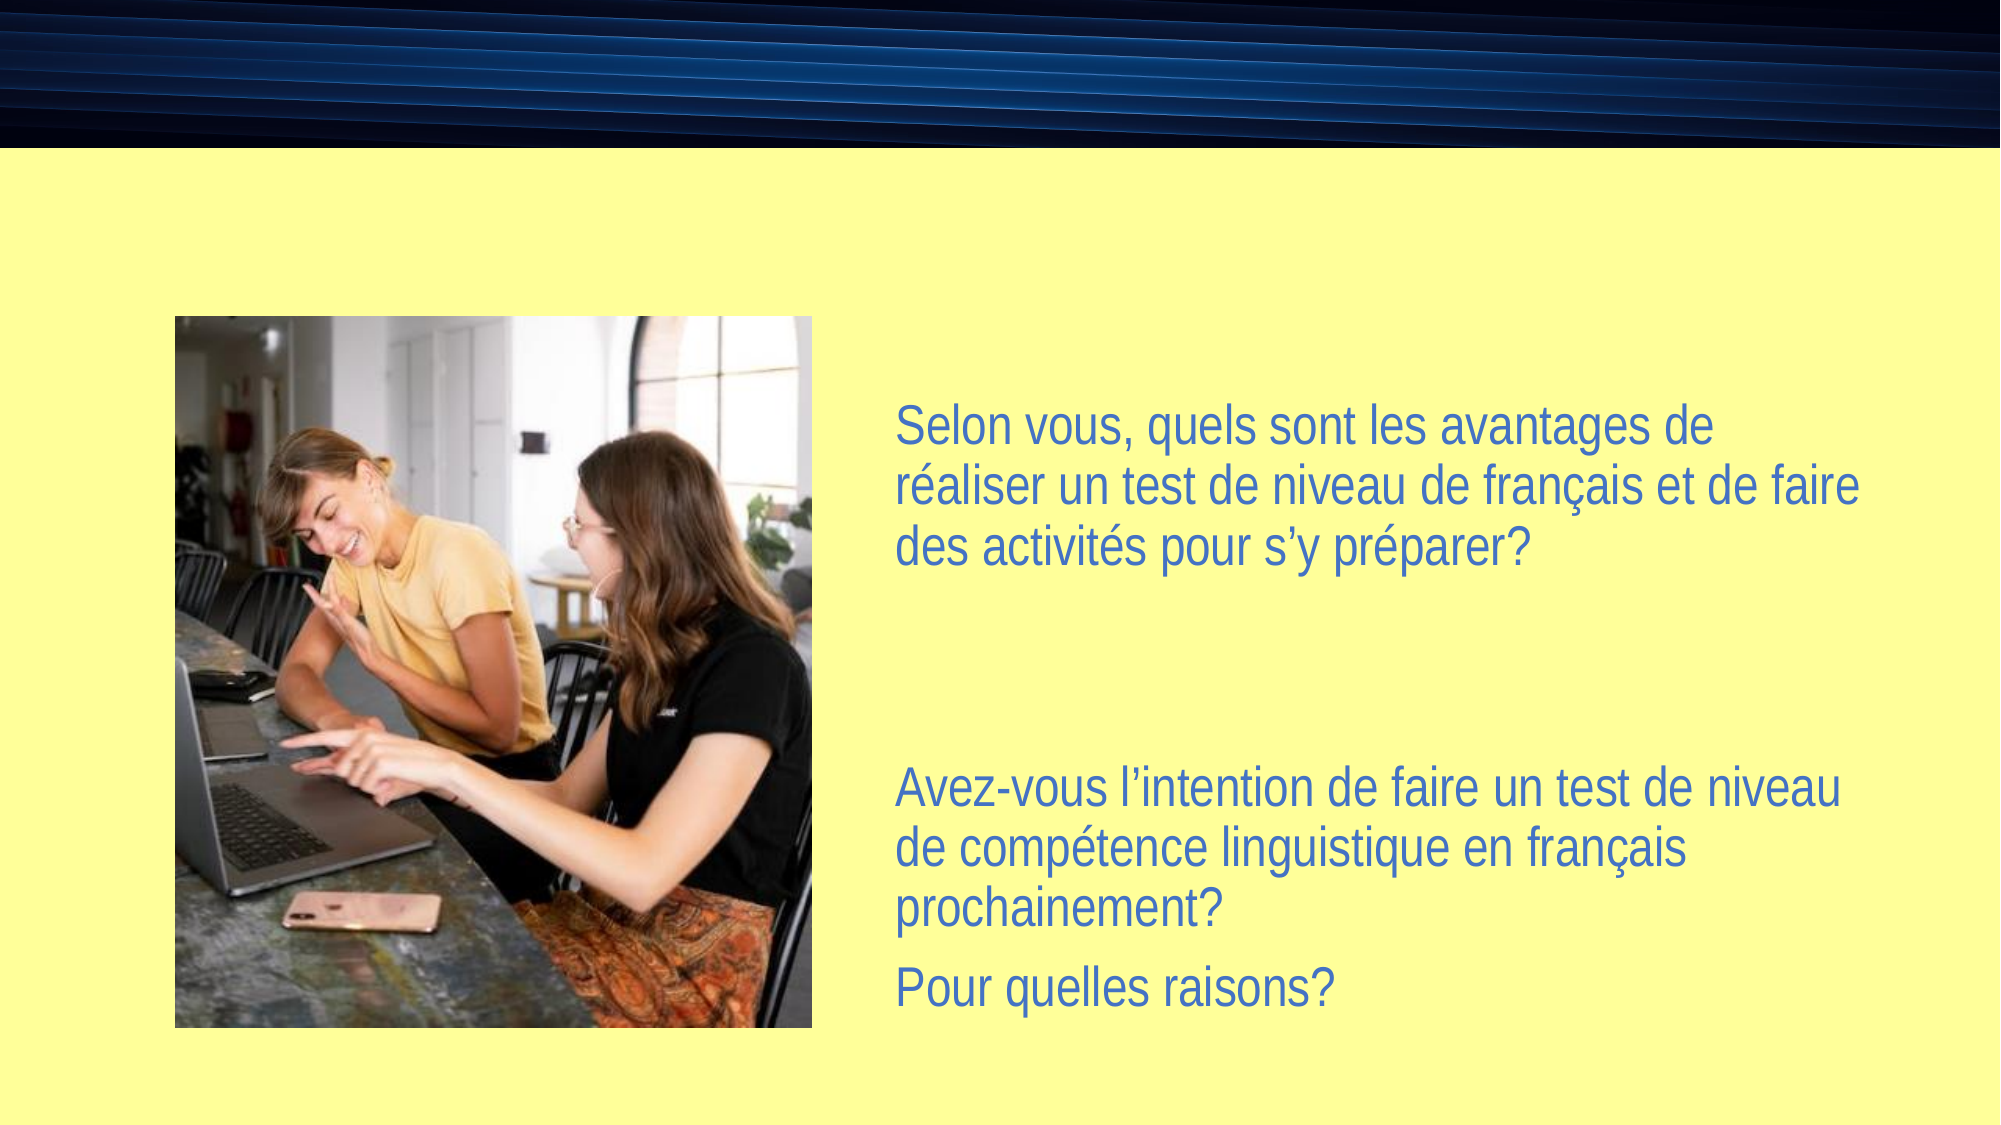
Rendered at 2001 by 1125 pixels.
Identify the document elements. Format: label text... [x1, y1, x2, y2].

picture [175, 316, 812, 1028]
picture [0, 0, 2000, 148]
list Selon vous, quels sont les avantages de réaliser un test de niveau de français et de faire des activités pour s’y préparer? Avez-vous l’intention de faire un test de niveau de compétence linguistique en français prochainement? Pour quelles raisons? [880, 196, 1881, 1028]
text_box [0, 148, 2000, 1125]
